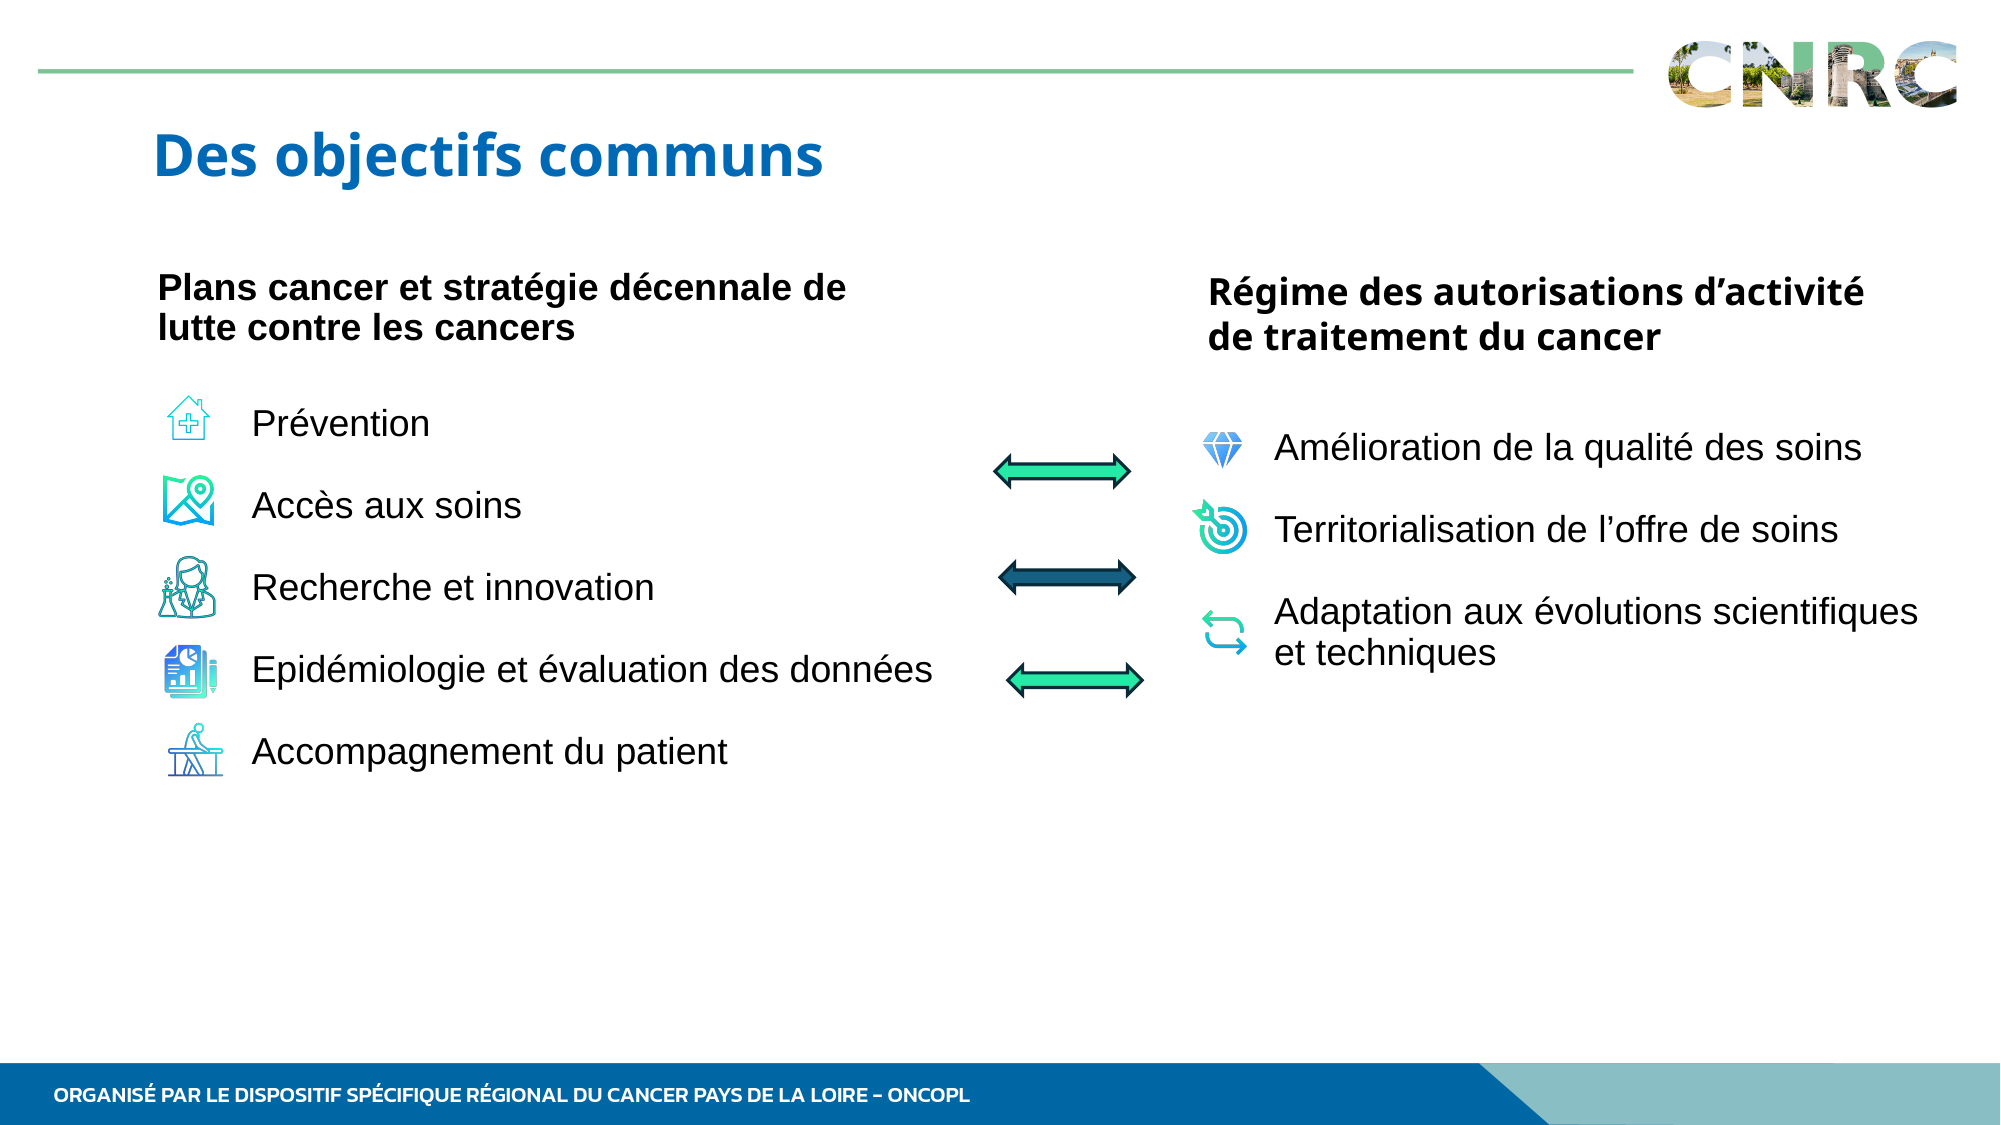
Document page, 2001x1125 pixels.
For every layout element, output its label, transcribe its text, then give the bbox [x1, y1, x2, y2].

title Des objectifs communs [137, 70, 1863, 246]
picture [0, 0, 2001, 1125]
text_box [992, 452, 1132, 490]
text_box [997, 558, 1137, 596]
text_box Prévention Accès aux soins Recherche et innovation Epidémiologie et évaluation des données Accompagnement du patient [236, 396, 1036, 1060]
text_box Amélioration de la qualité des soins Territorialisation de l’offre de soins Adaptation aux évolutions scientifiques et techniques [1259, 354, 1958, 763]
text_box Régime des autorisations d’activité de traitement du cancer [1192, 260, 1892, 456]
text_box [1005, 661, 1145, 699]
list Plans cancer et stratégie décennale de lutte contre les cancers [142, 260, 941, 924]
